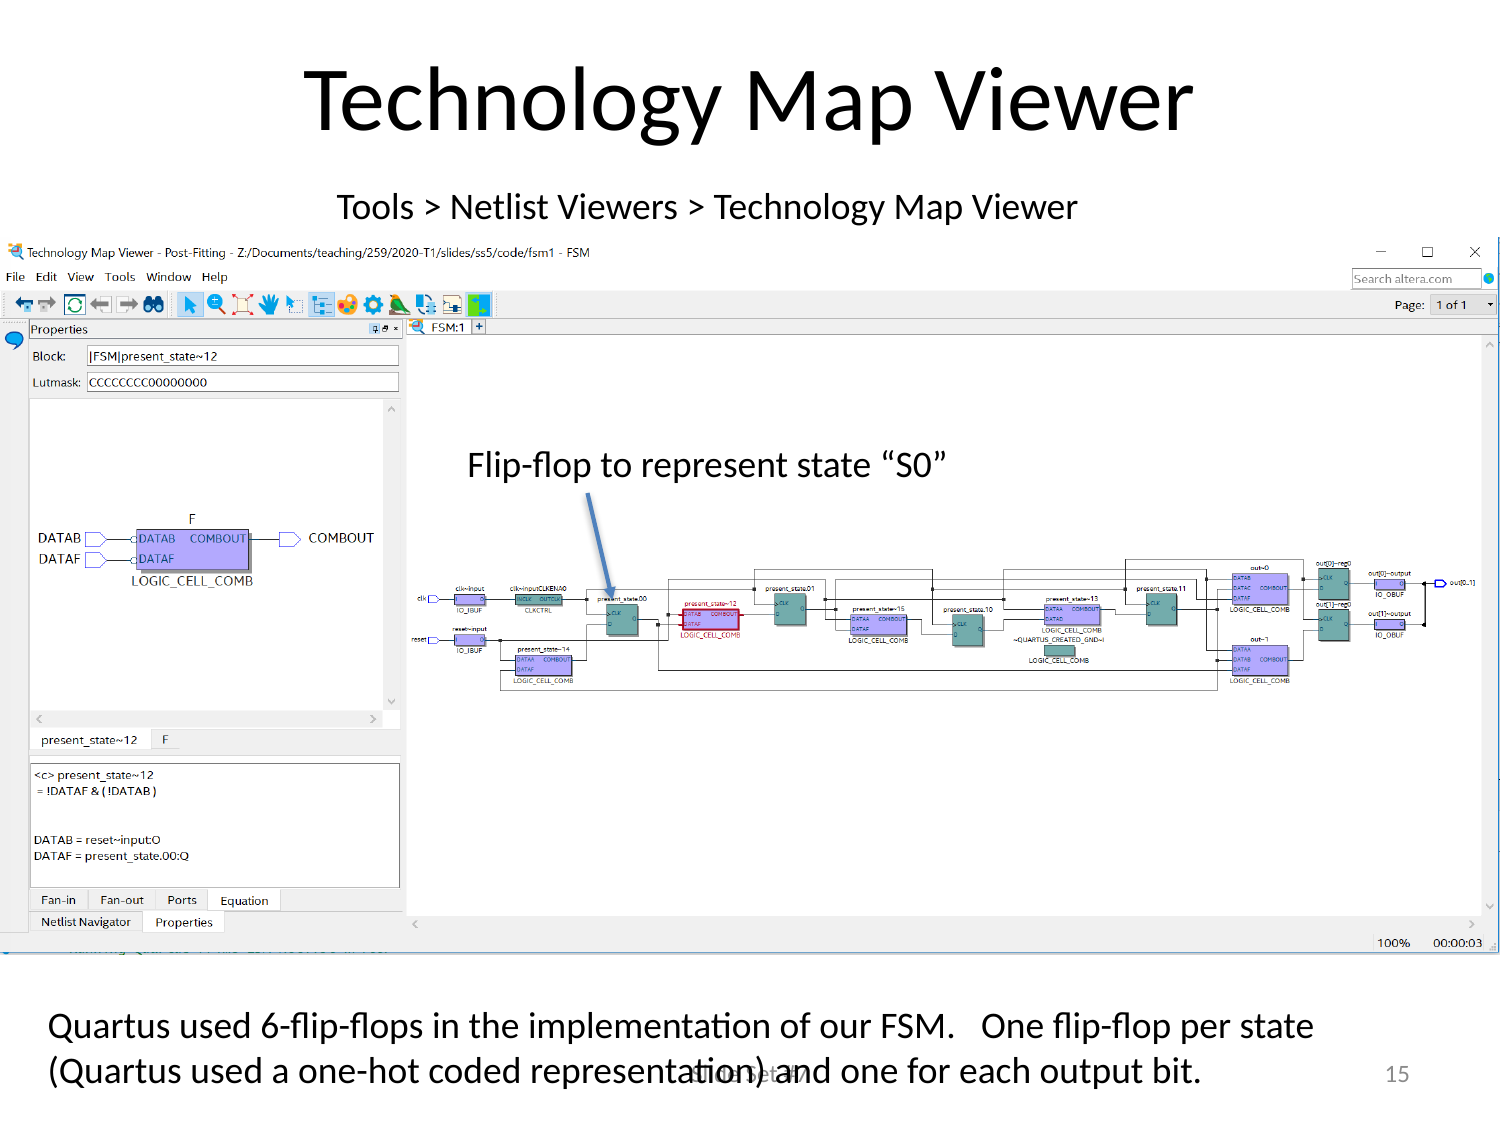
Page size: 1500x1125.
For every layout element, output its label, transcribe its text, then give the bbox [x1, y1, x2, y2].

text_box Quartus used 6-flip-flops in the implementation of our FSM. One flip-flop per state (Quartus used a one-hot coded representation) and one for each output bit. [32, 993, 1340, 1099]
slide_number 15 [1074, 1042, 1425, 1103]
footer Slide Set #7 [512, 1042, 988, 1103]
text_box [587, 492, 613, 601]
title Technology Map Viewer [75, 0, 1425, 188]
picture [0, 237, 1500, 956]
text_box Tools > Netlist Viewers > Technology Map Viewer [321, 174, 1095, 235]
